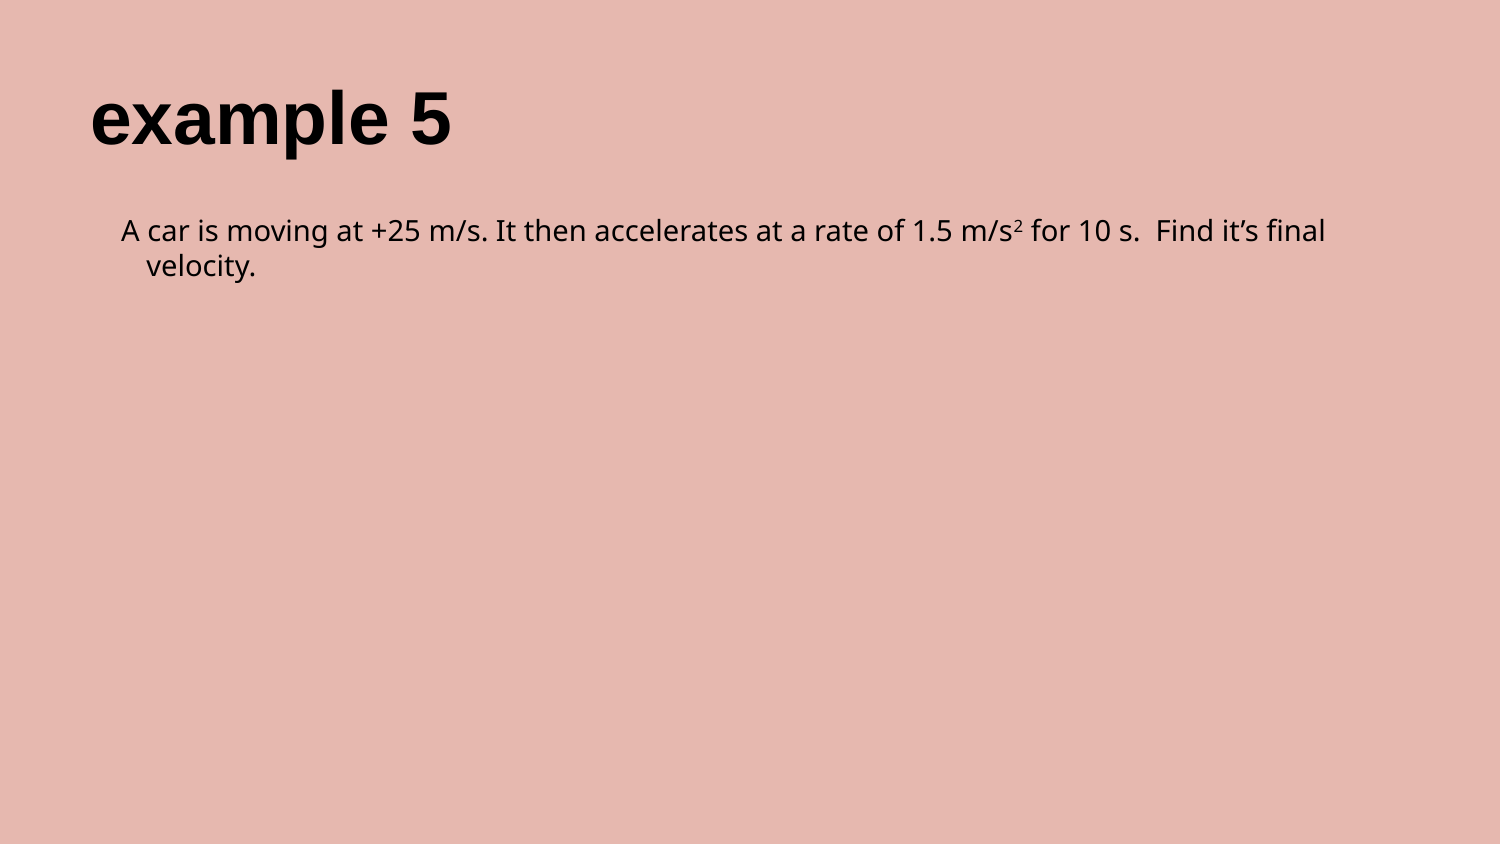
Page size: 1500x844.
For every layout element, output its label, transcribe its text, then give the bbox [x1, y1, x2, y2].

list A car is moving at +25 m/s. It then accelerates at a rate of 1.5 m/s2 for 10 s. Find it’s final velocity. [75, 196, 1425, 808]
title example 5 [75, 33, 1425, 175]
